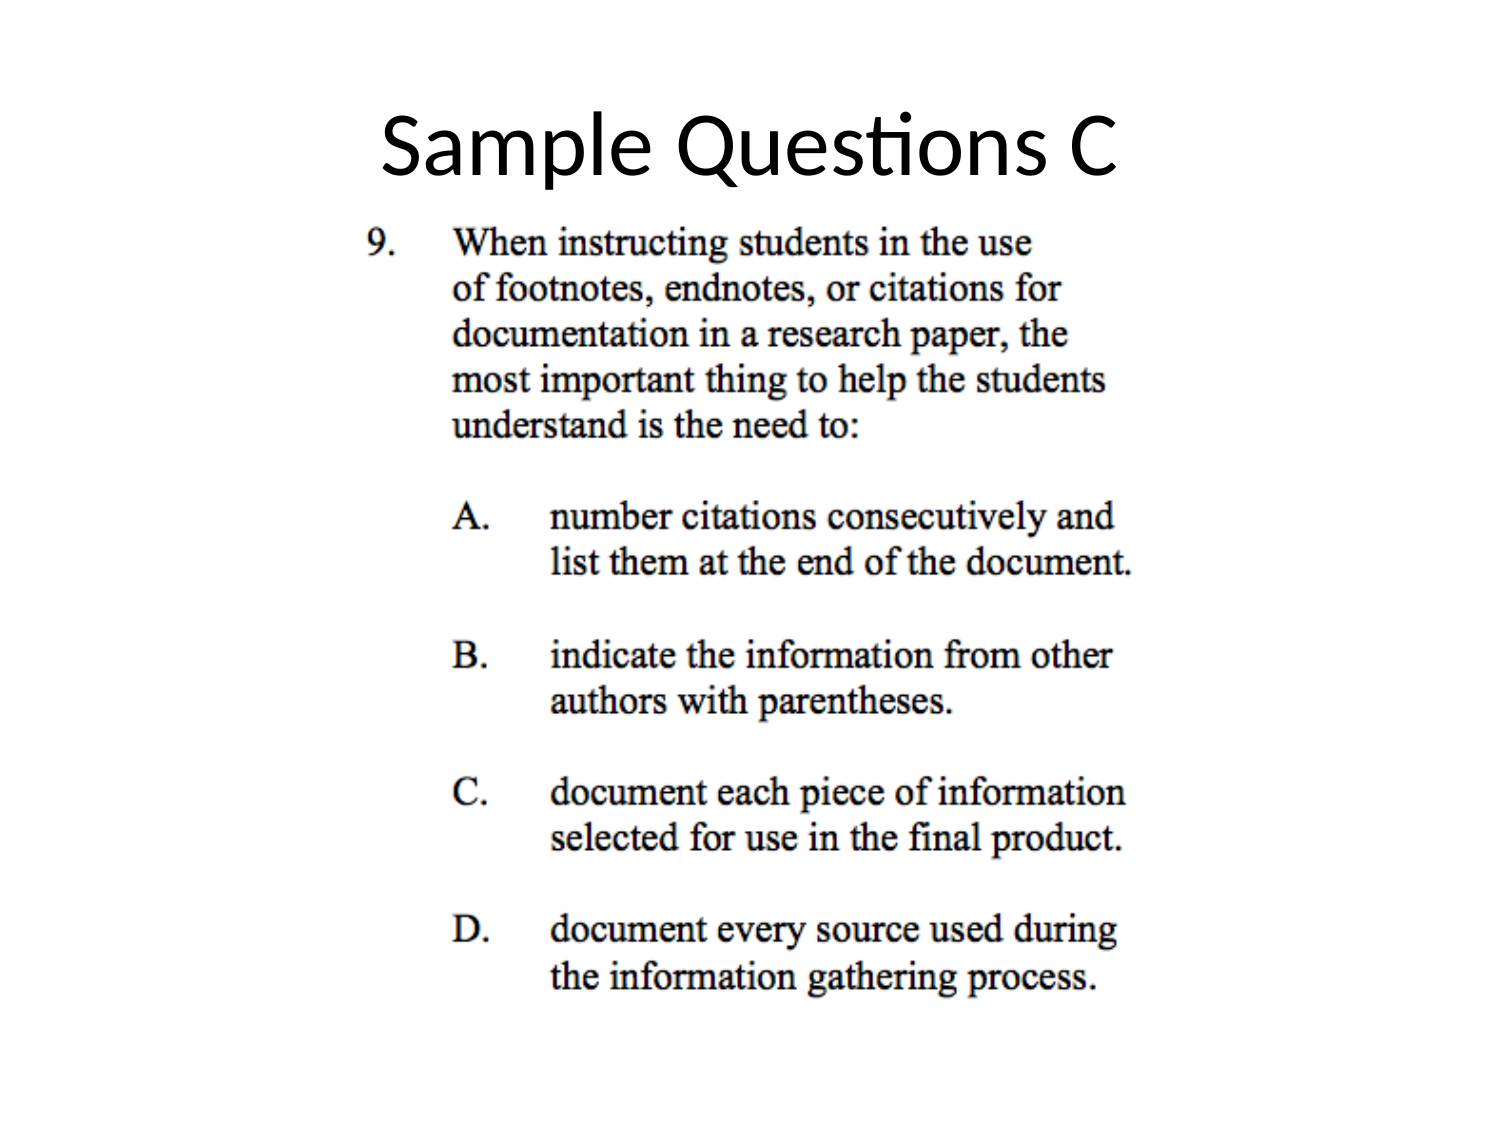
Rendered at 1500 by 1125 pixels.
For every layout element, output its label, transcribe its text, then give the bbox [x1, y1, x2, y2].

picture [308, 150, 1345, 1062]
title Sample Questions C [75, 45, 1425, 233]
